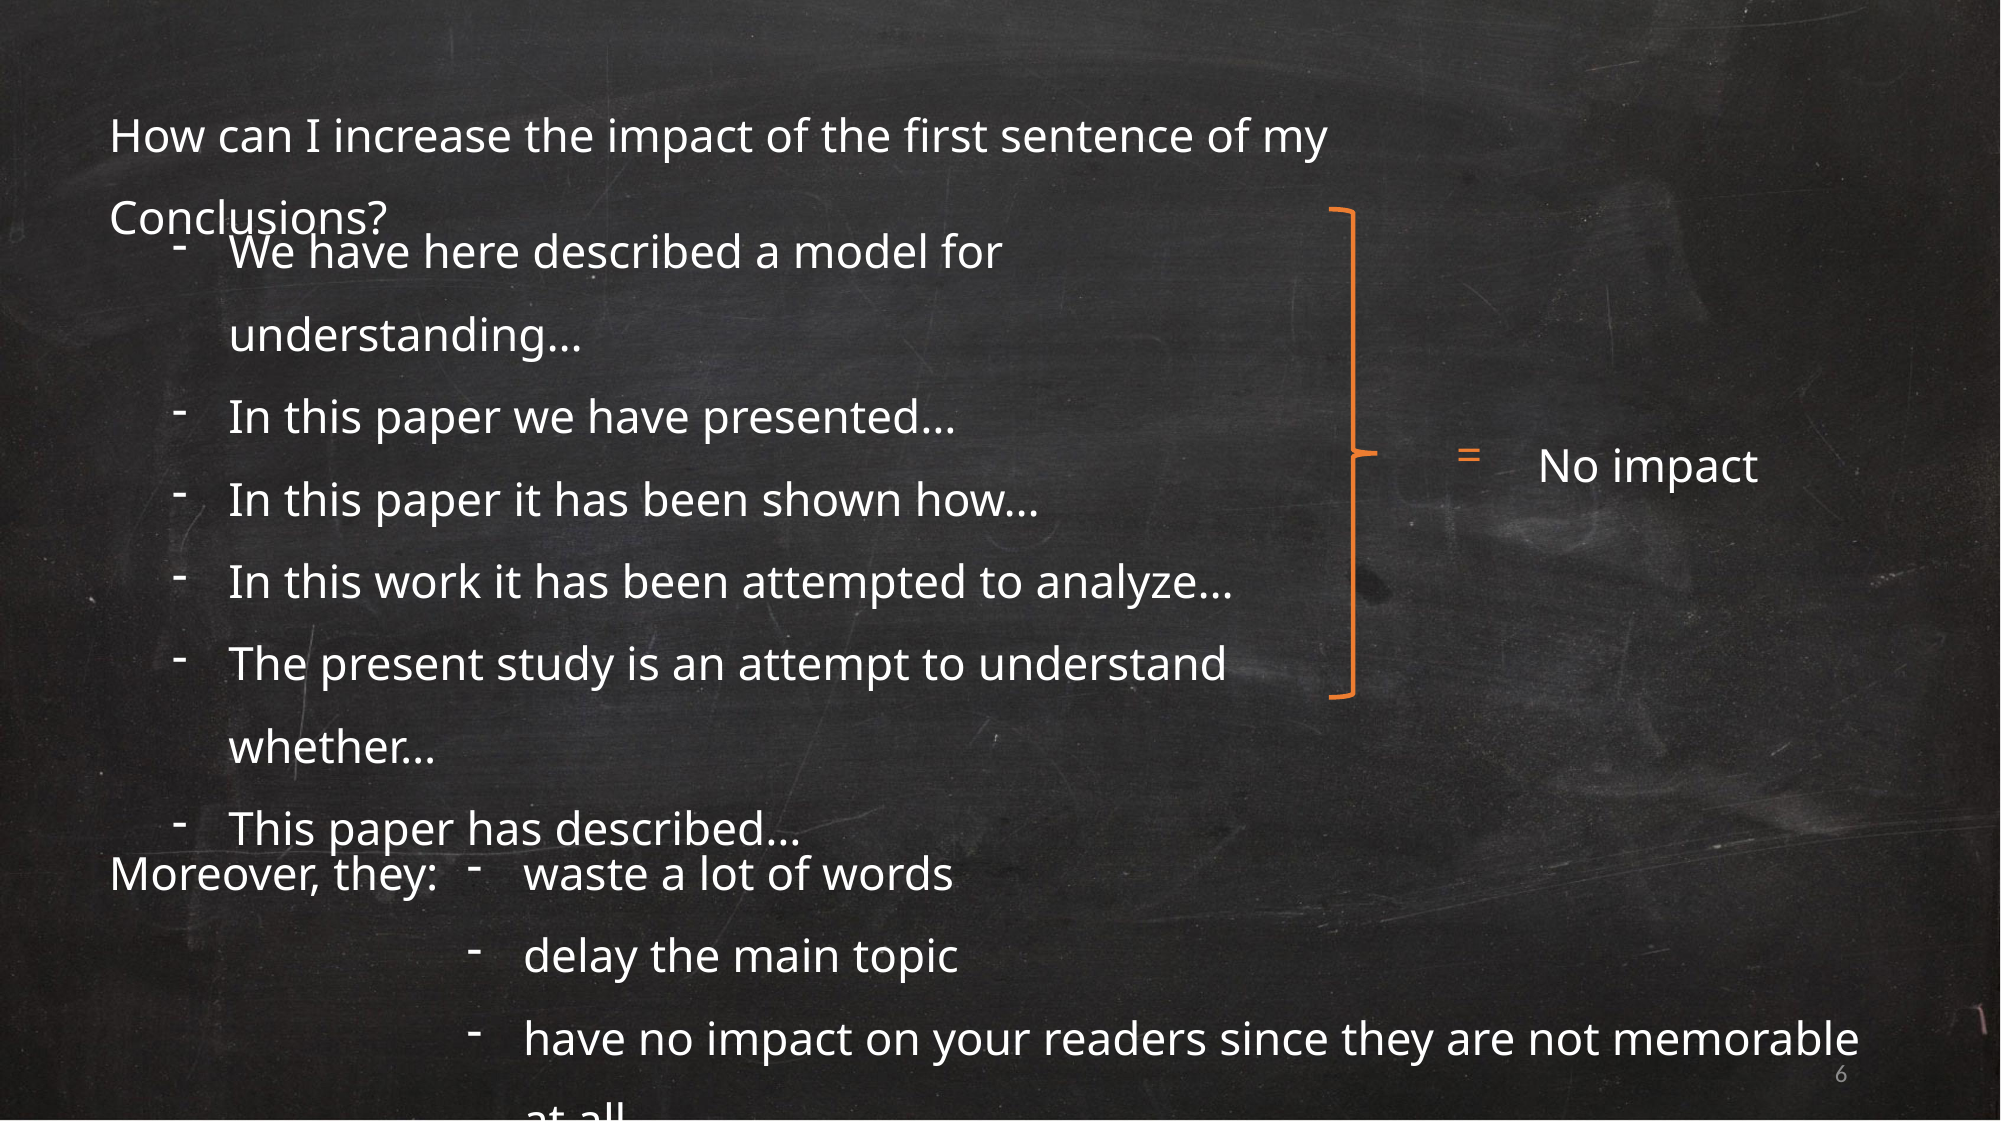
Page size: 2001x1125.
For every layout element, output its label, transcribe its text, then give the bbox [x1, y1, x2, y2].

picture [0, 0, 2001, 1125]
slide_number 6 [1412, 1042, 1863, 1103]
text_box Moreover, they: [94, 809, 452, 907]
text_box [1328, 208, 1378, 698]
text_box waste a lot of words delay the main topic have no impact on your readers since they are not memorable at all [452, 809, 1906, 1125]
text_box We have here described a model for understanding… In this paper we have presented… In this paper it has been shown how… In this work it has been attempted to analyze… The present study is an attempt to understand whether… This paper has described… [157, 252, 1329, 809]
text_box How can I increase the impact of the first sentence of my Conclusions? [94, 71, 1632, 252]
text_box No impact [1522, 401, 1784, 500]
text_box = [1441, 417, 1498, 488]
